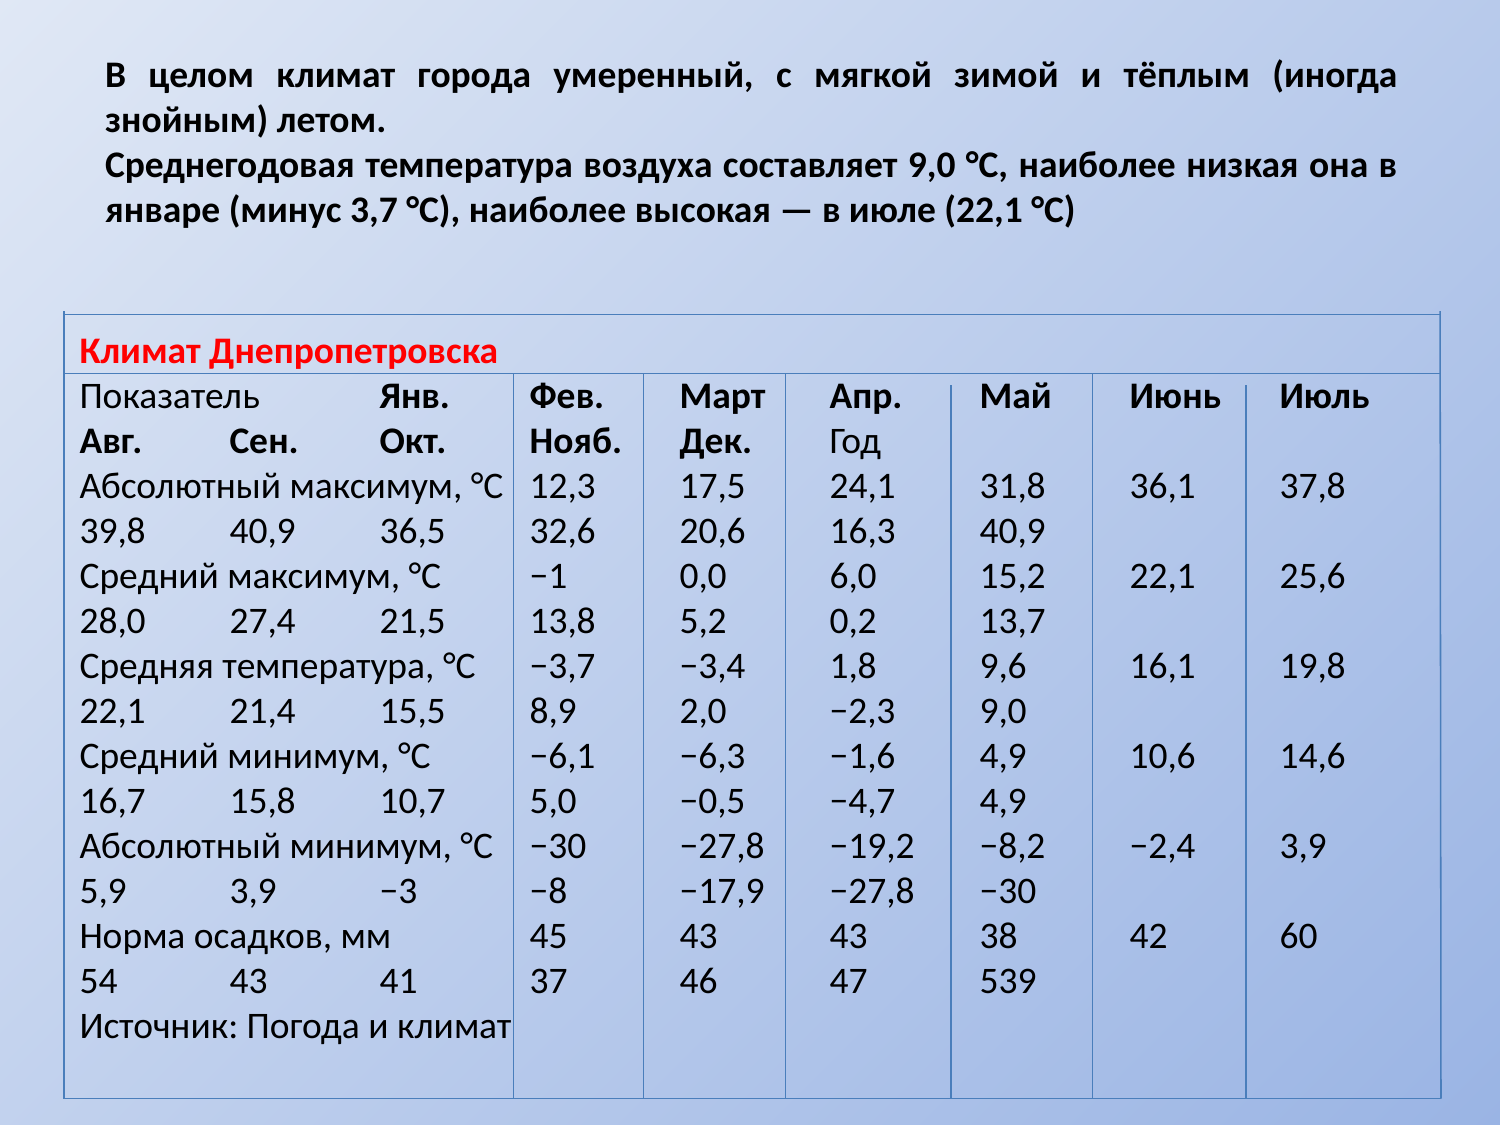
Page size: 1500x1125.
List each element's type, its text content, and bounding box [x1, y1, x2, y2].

text_box Климат Днепропетровска Показатель Янв. Фев. Март Апр. Май Июнь Июль Авг. Сен. Окт. Нояб. Дек. Год Абсолютный максимум, °C 12,3 17,5 24,1 31,8 36,1 37,8 39,8 40,9 36,5 32,6 20,6 16,3 40,9 Средний максимум, °C −1 0,0 6,0 15,2 22,1 25,6 28,0 27,4 21,5 13,8 5,2 0,2 13,7 Средняя температура, °C −3,7 −3,4 1,8 9,6 16,1 19,8 22,1 21,4 15,5 8,9 2,0 −2,3 9,0 Средний минимум, °C −6,1 −6,3 −1,6 4,9 10,6 14,6 16,7 15,8 10,7 5,0 −0,5 −4,7 4,9 Абсолютный минимум, °C −30 −27,8 −19,2 −8,2 −2,4 3,9 5,9 3,9 −3 −8 −17,9 −27,8 −30 Норма осадков, мм 45 43 43 38 42 60 54 43 41 37 46 47 539 Источник: Погода и климат [64, 273, 1459, 1054]
text_box В целом климат города умеренный, с мягкой зимой и тёплым (иногда знойным) летом. Среднегодовая температура воздуха составляет 9,0 °C, наиболее низкая она в январе (минус 3,7 °C), наиболее высокая — в июле (22,1 °C) [90, 42, 1414, 238]
